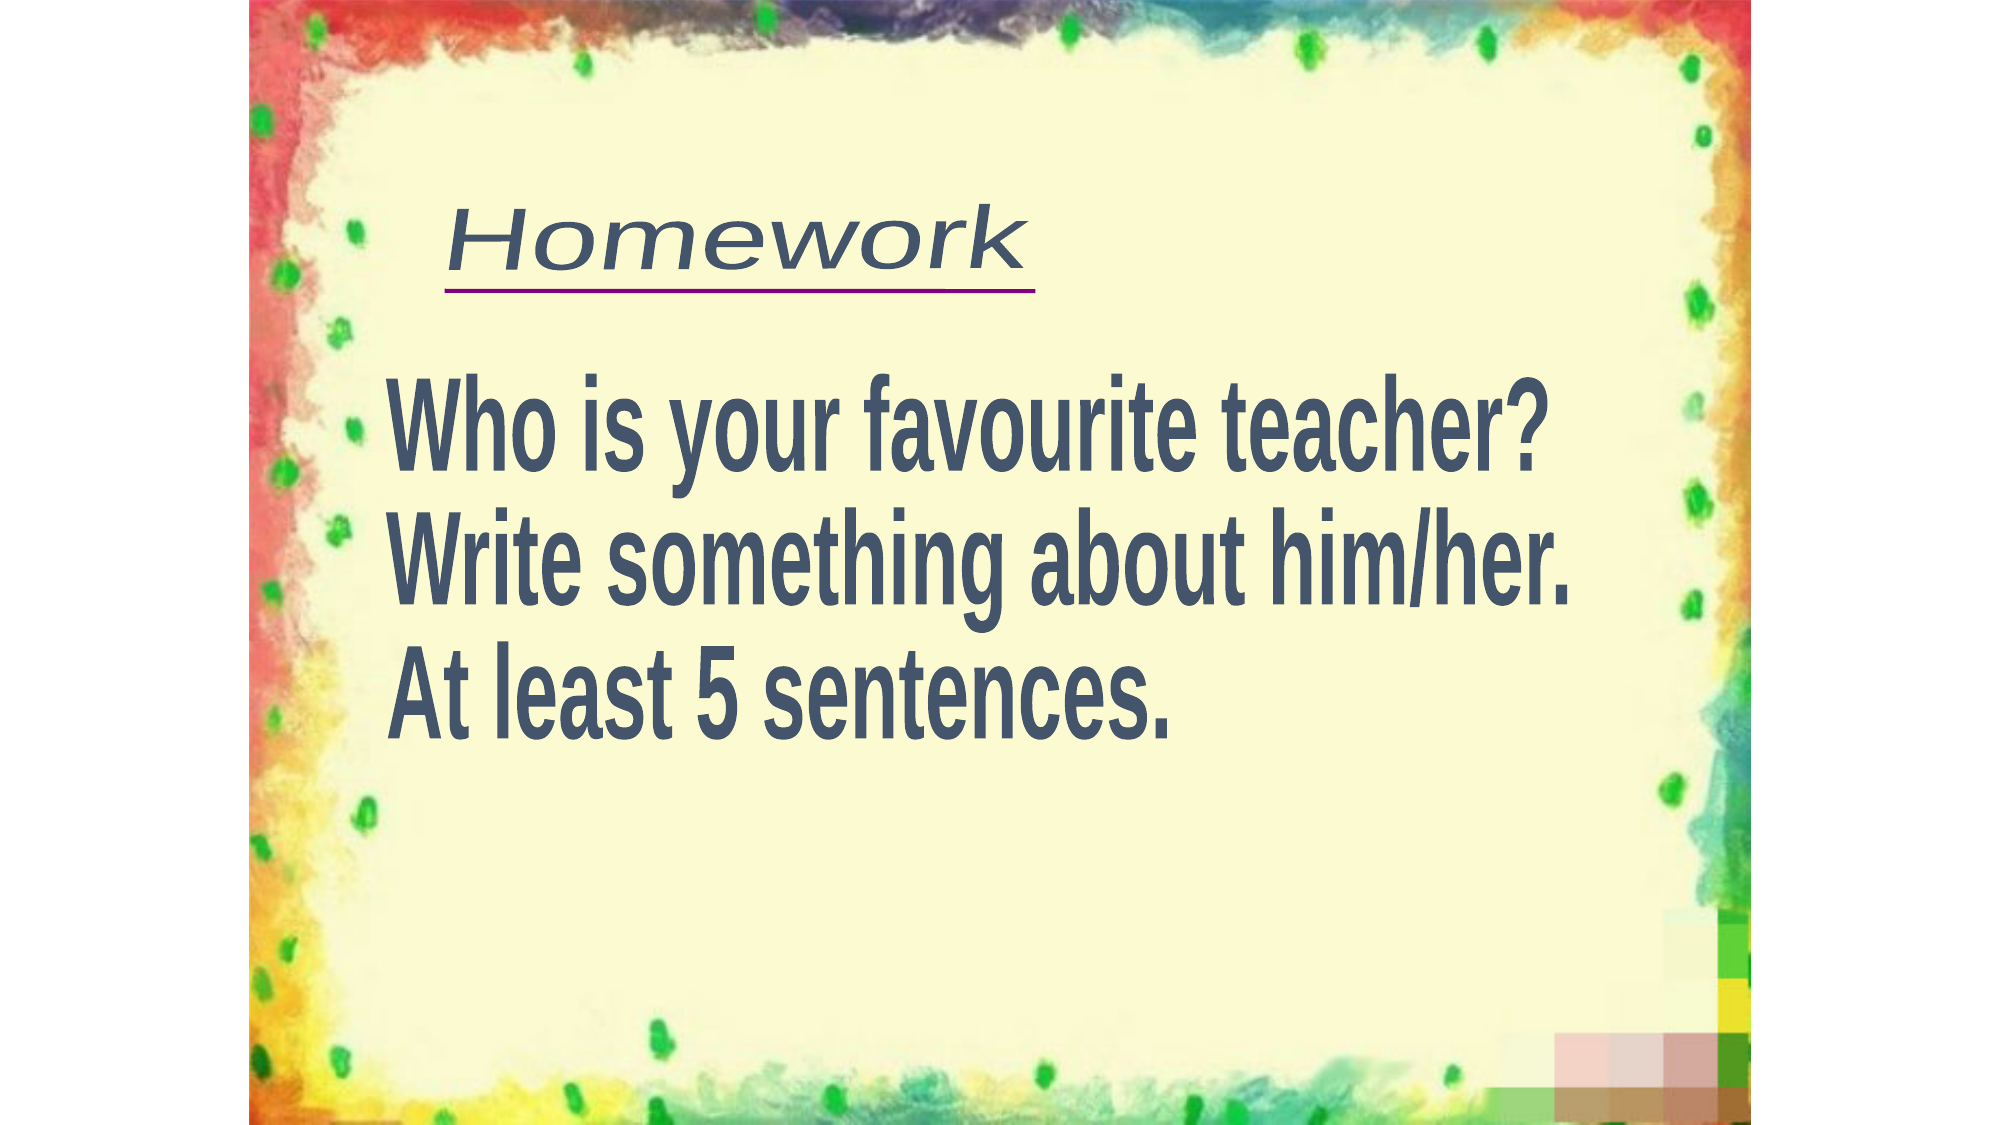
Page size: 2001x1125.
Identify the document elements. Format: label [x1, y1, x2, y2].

picture [249, 0, 1751, 1125]
